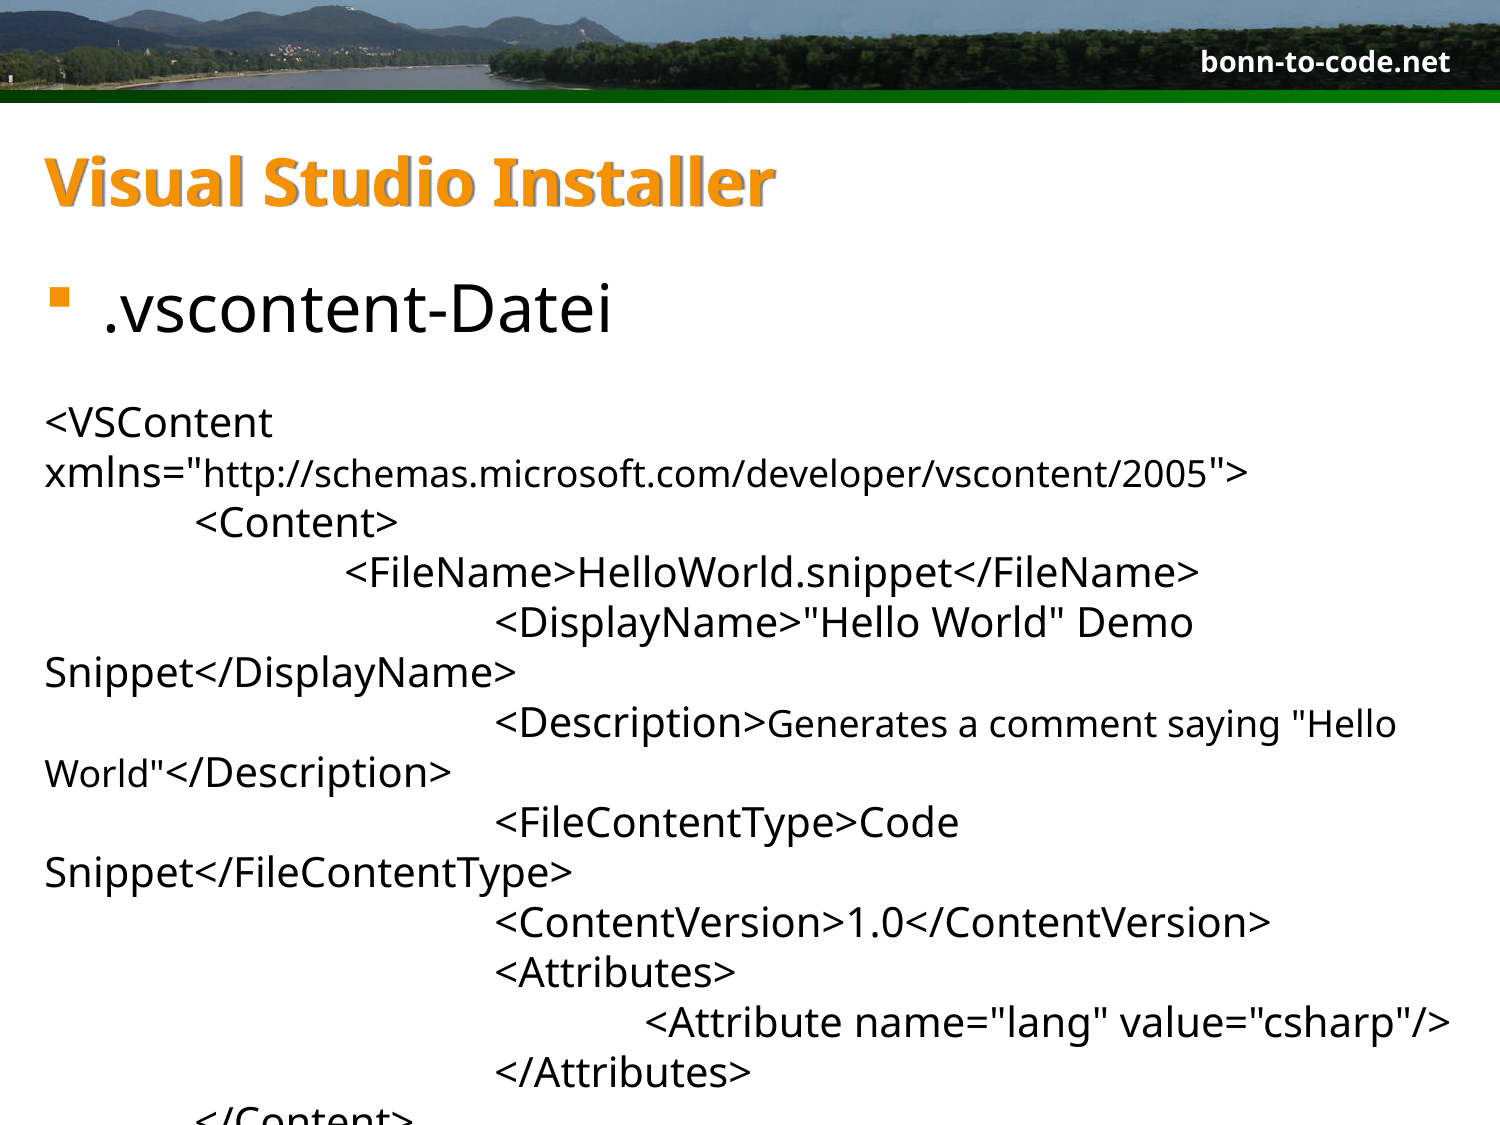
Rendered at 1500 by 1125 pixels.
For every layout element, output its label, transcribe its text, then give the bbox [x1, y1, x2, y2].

list .vscontent-Datei <VSContent xmlns="http://schemas.microsoft.com/developer/vscontent/2005"> <Content> <FileName>HelloWorld.snippet</FileName> <DisplayName>"Hello World" Demo Snippet</DisplayName> <Description>Generates a comment saying "Hello World"</Description> <FileContentType>Code Snippet</FileContentType> <ContentVersion>1.0</ContentVersion> <Attributes> <Attribute name="lang" value="csharp"/> </Attributes> </Content> </VSContent> [29, 257, 1500, 1114]
title Visual Studio Installer [29, 101, 1471, 257]
picture [0, 0, 1500, 90]
